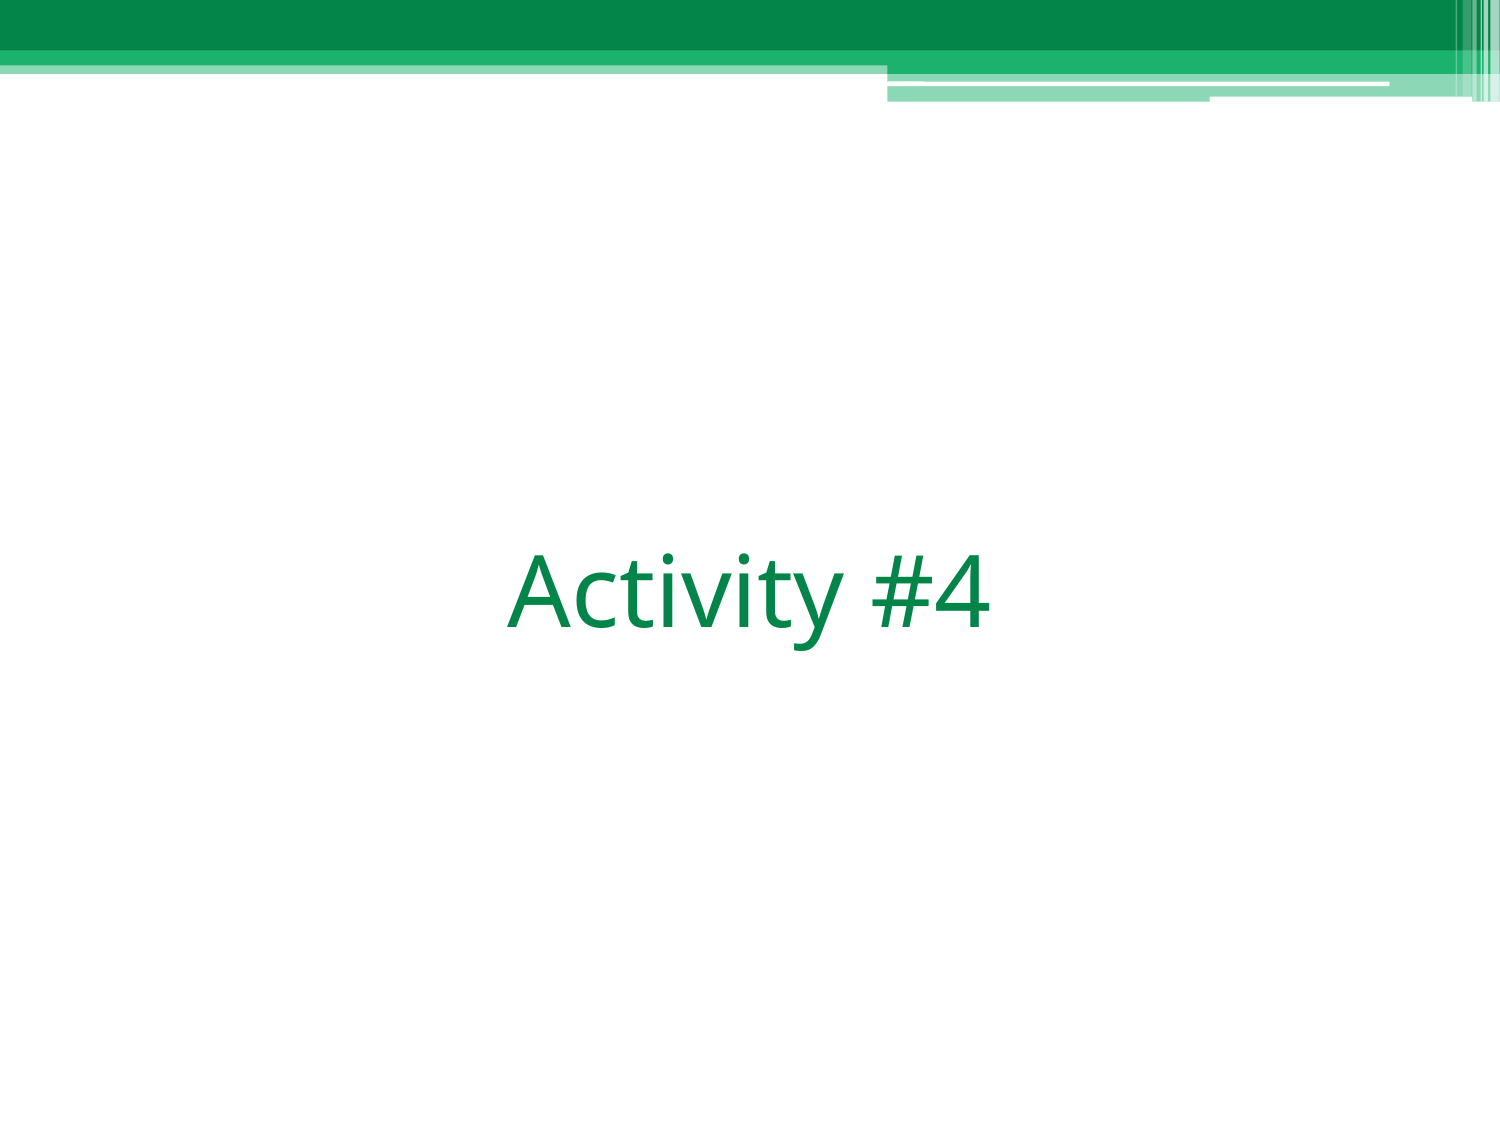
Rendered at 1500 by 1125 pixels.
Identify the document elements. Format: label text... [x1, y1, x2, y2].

title Activity #4 [75, 500, 1425, 676]
